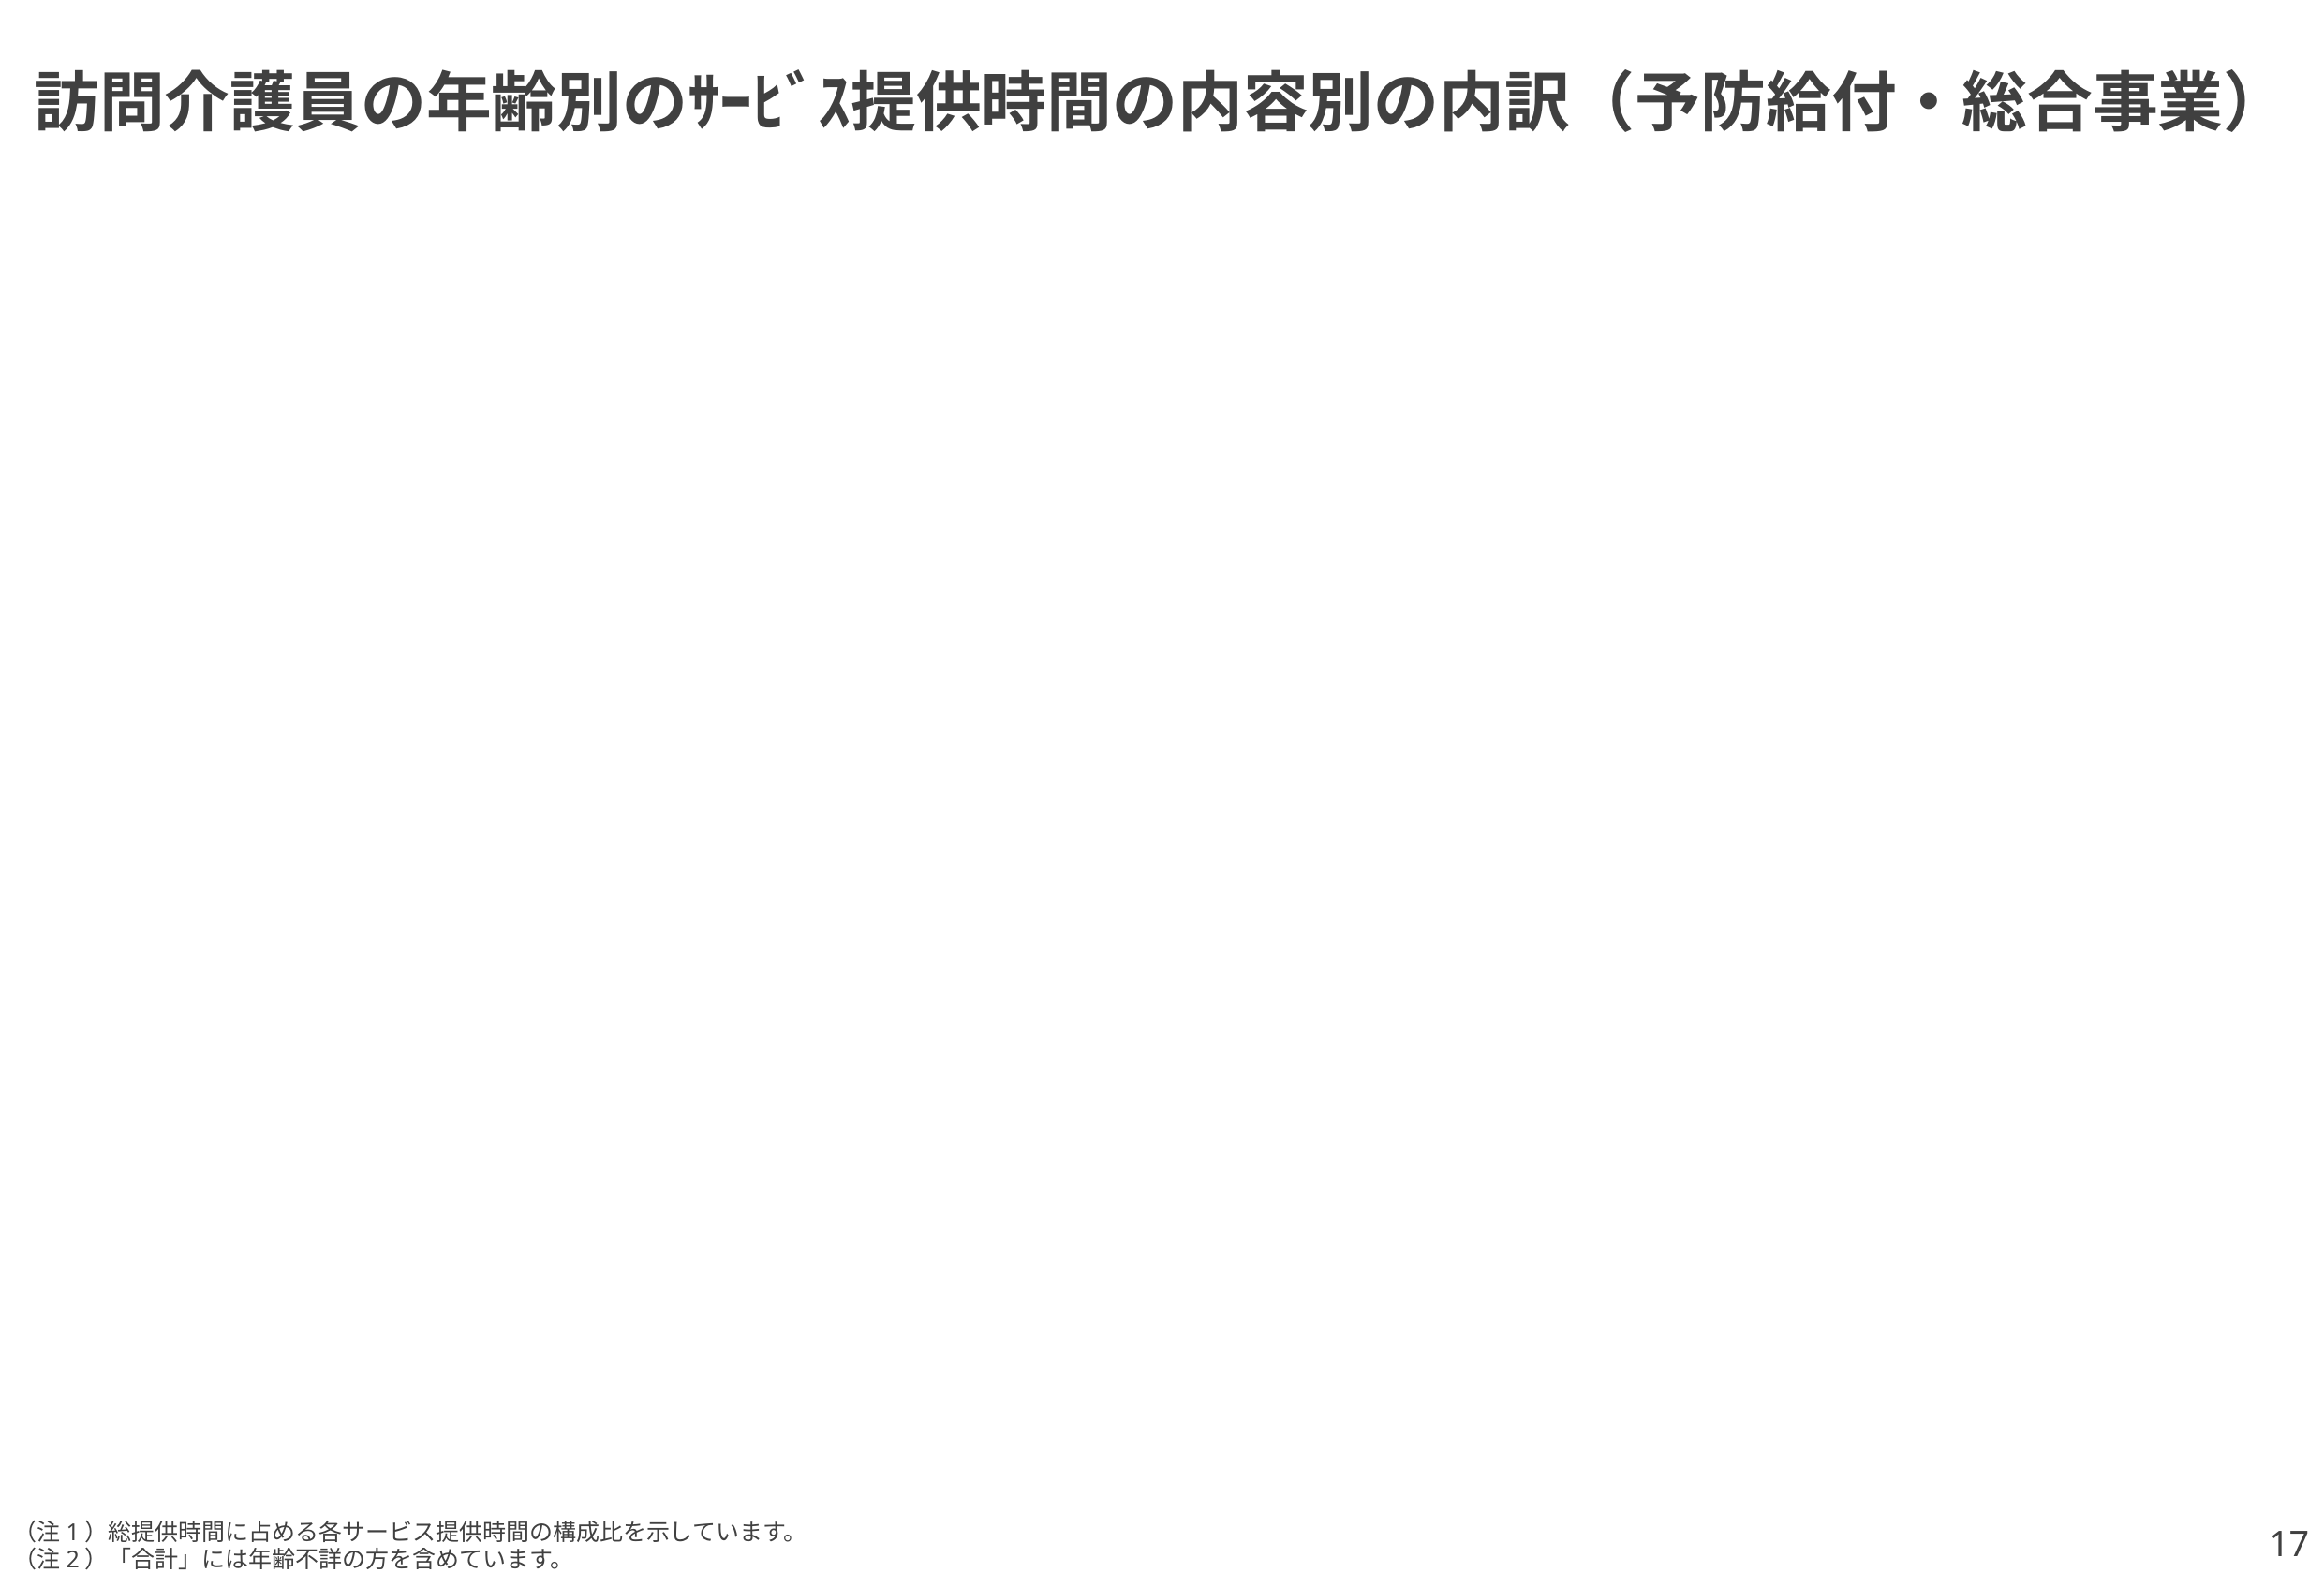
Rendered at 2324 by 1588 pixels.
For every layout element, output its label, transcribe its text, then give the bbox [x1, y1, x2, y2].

title 訪問介護員の年齢別のｻｰﾋﾞｽ提供時間の内容別の内訳（予防給付・総合事業） [0, 31, 2324, 179]
text_box （注1）総提供時間に占める各サービス提供時間の構成比を示しています。 （注2）「合計」には年齢不詳の方を含めています。 [0, 1509, 2154, 1581]
slide_number 17 [1800, 1503, 2324, 1588]
